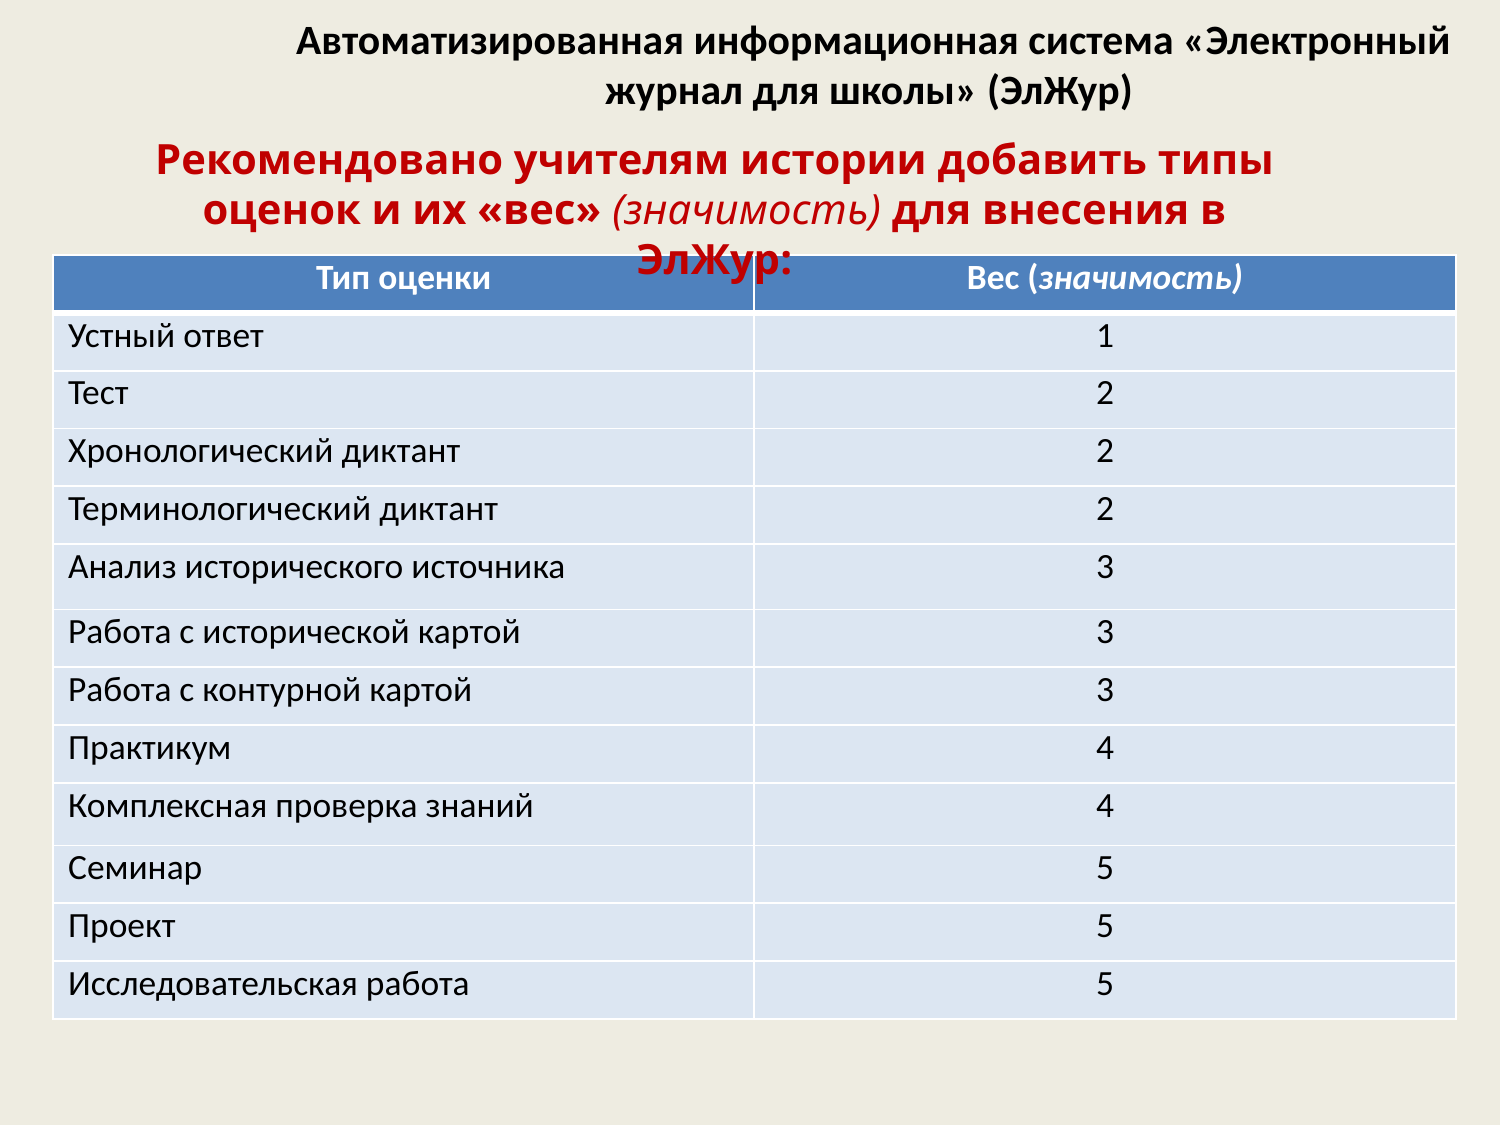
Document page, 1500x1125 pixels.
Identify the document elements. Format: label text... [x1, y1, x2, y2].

table_cell Семинар [54, 846, 753, 902]
table_cell 5 [755, 962, 1455, 1018]
table_cell Терминологический диктант [54, 487, 753, 543]
table_header Вес (значимость) [755, 256, 1455, 310]
table_cell Проект [54, 904, 753, 960]
table_cell Практикум [54, 726, 753, 782]
table_cell 2 [755, 487, 1455, 543]
table_cell Работа с контурной картой [54, 668, 753, 724]
table_cell 1 [755, 316, 1455, 370]
table_cell Тест [54, 372, 753, 428]
table_cell 3 [755, 610, 1455, 666]
text_box Рекомендовано учителям истории добавить типы оценок и их «вес» (значимость) для внесения в ЭлЖур: [123, 125, 1306, 291]
table_header Тип оценки [54, 256, 753, 310]
table_cell 4 [755, 726, 1455, 782]
table_cell 3 [755, 668, 1455, 724]
table_cell Исследовательская работа [54, 962, 753, 1018]
table_cell 5 [755, 904, 1455, 960]
table_cell Анализ исторического источника [54, 545, 753, 609]
table_cell 2 [755, 429, 1455, 485]
table_cell 5 [755, 846, 1455, 902]
table_cell Комплексная проверка знаний [54, 784, 753, 845]
table_cell 4 [755, 784, 1455, 845]
table_cell Хронологический диктант [54, 429, 753, 485]
table_cell 2 [755, 372, 1455, 428]
table_cell 3 [755, 545, 1455, 609]
table_cell Устный ответ [54, 316, 753, 370]
title Автоматизированная информационная система «Электронный журнал для школы» (ЭлЖур) [265, 3, 1482, 122]
table_cell Работа с исторической картой [54, 610, 753, 666]
